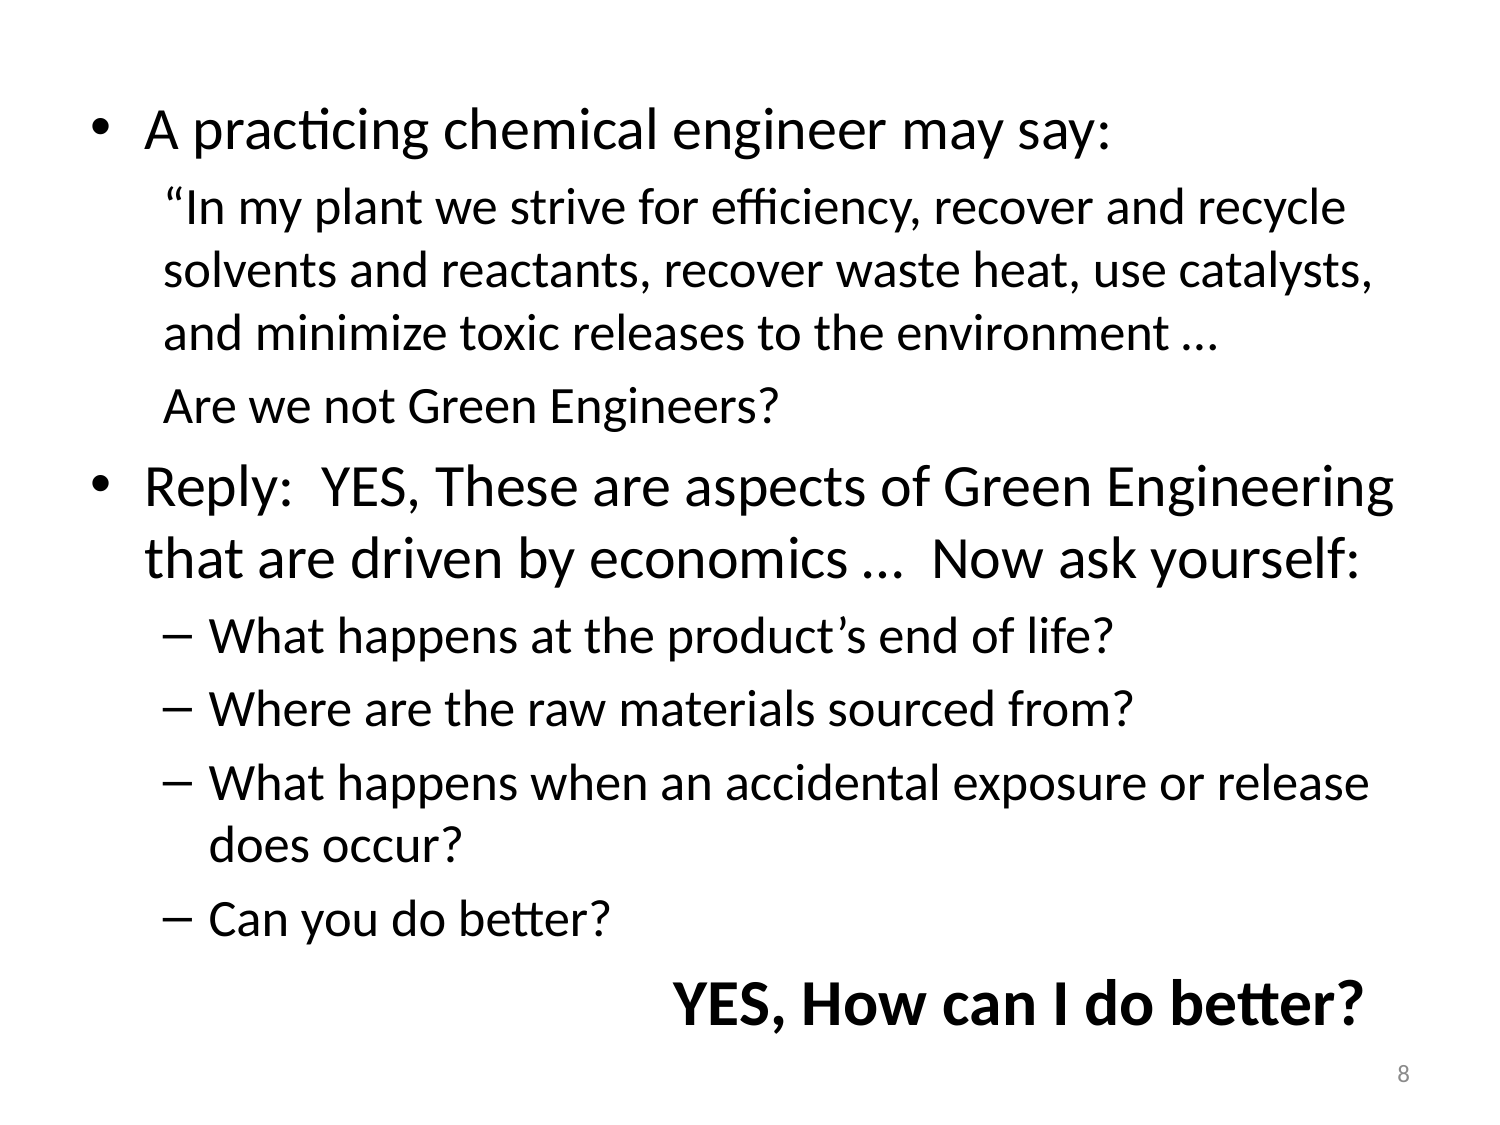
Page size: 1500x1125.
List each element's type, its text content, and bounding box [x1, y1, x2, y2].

slide_number 8 [1074, 1042, 1425, 1103]
list A practicing chemical engineer may say: “In my plant we strive for efficiency, recover and recycle solvents and reactants, recover waste heat, use catalysts, and minimize toxic releases to the environment … Are we not Green Engineers? Reply: YES, These are aspects of Green Engineering that are driven by economics … Now ask yourself: What happens at the product’s end of life? Where are the raw materials sourced from? What happens when an accidental exposure or release does occur? Can you do better? YES, How can I do better? [75, 82, 1425, 1065]
